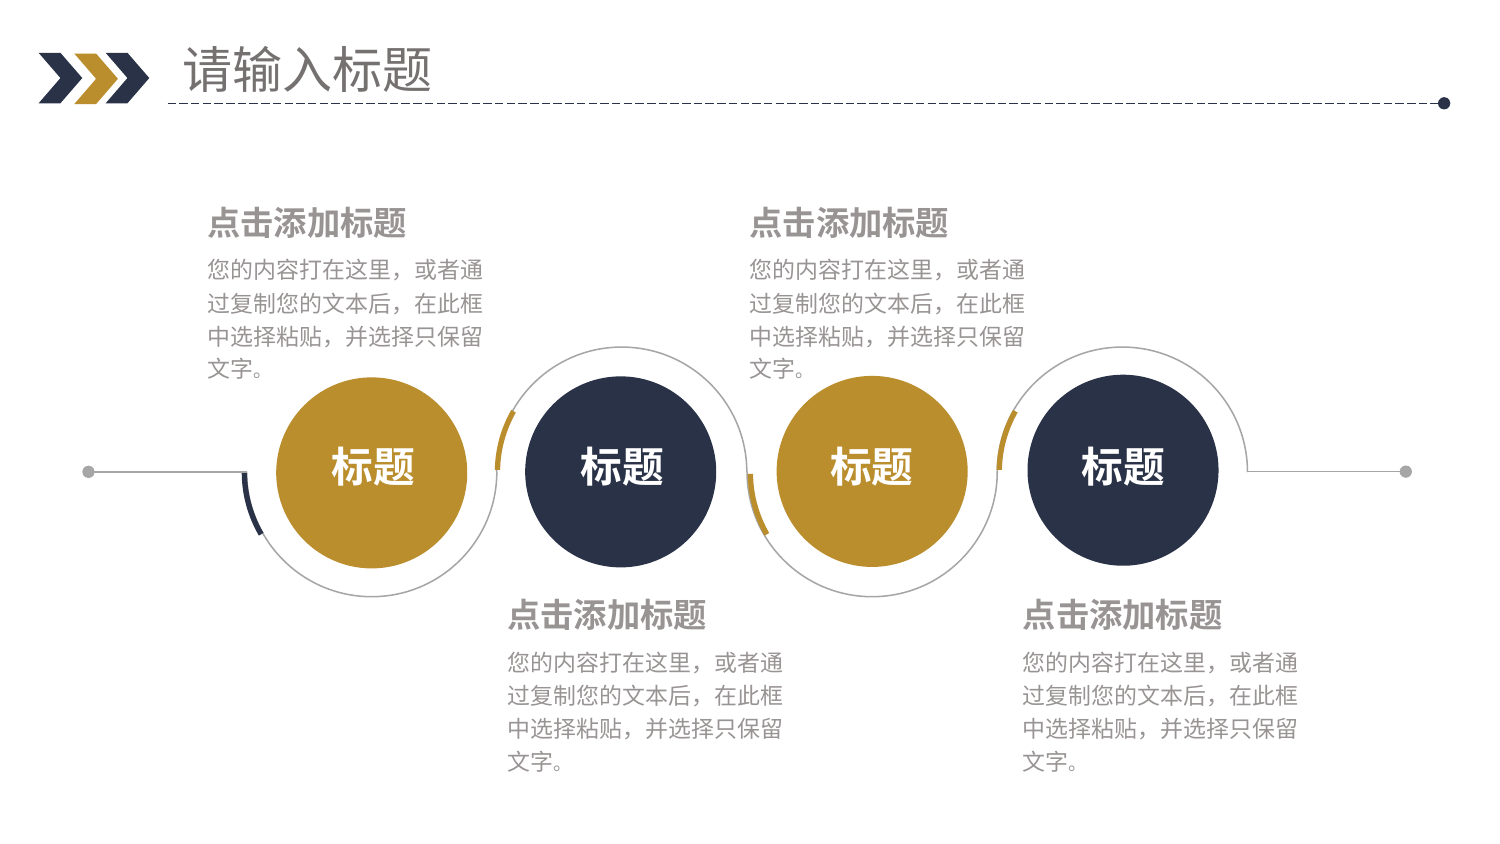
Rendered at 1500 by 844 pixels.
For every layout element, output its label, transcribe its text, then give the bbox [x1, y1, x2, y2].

text_box 您的内容打在这里，或者通过复制您的文本后，在此框中选择粘贴，并选择只保留文字。 [734, 243, 1054, 344]
text_box 点击添加标题 [192, 194, 460, 250]
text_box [88, 344, 1406, 601]
text_box 您的内容打在这里，或者通过复制您的文本后，在此框中选择粘贴，并选择只保留文字。 [1008, 635, 1327, 783]
text_box 您的内容打在这里，或者通过复制您的文本后，在此框中选择粘贴，并选择只保留文字。 [192, 243, 512, 344]
text_box 您的内容打在这里，或者通过复制您的文本后，在此框中选择粘贴，并选择只保留文字。 [492, 635, 812, 783]
text_box 点击添加标题 [492, 601, 760, 643]
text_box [38, 31, 1444, 107]
text_box 点击添加标题 [734, 194, 1002, 250]
text_box 点击添加标题 [1008, 601, 1276, 643]
